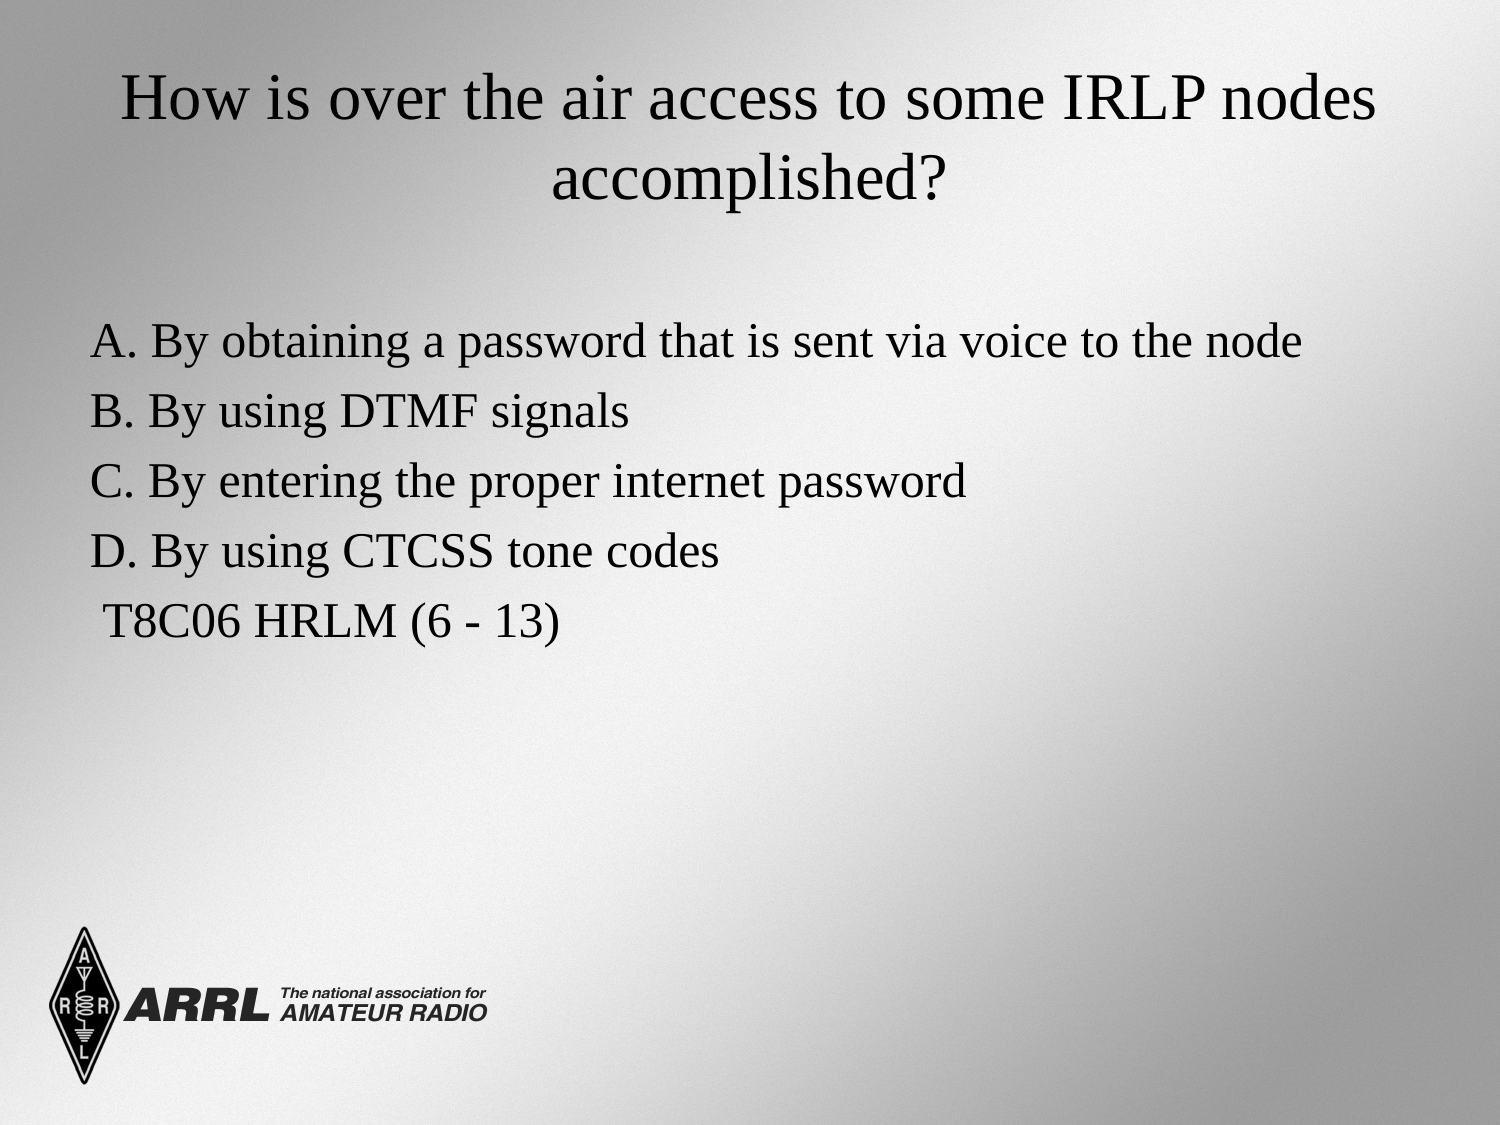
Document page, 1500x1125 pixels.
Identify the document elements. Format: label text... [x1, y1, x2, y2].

picture [0, 0, 1500, 1125]
list A. By obtaining a password that is sent via voice to the node B. By using DTMF signals C. By entering the proper internet password D. By using CTCSS tone codes T8C06 HRLM (6 - 13) [75, 299, 1425, 1005]
title How is over the air access to some IRLP nodes accomplished? [75, 45, 1425, 233]
